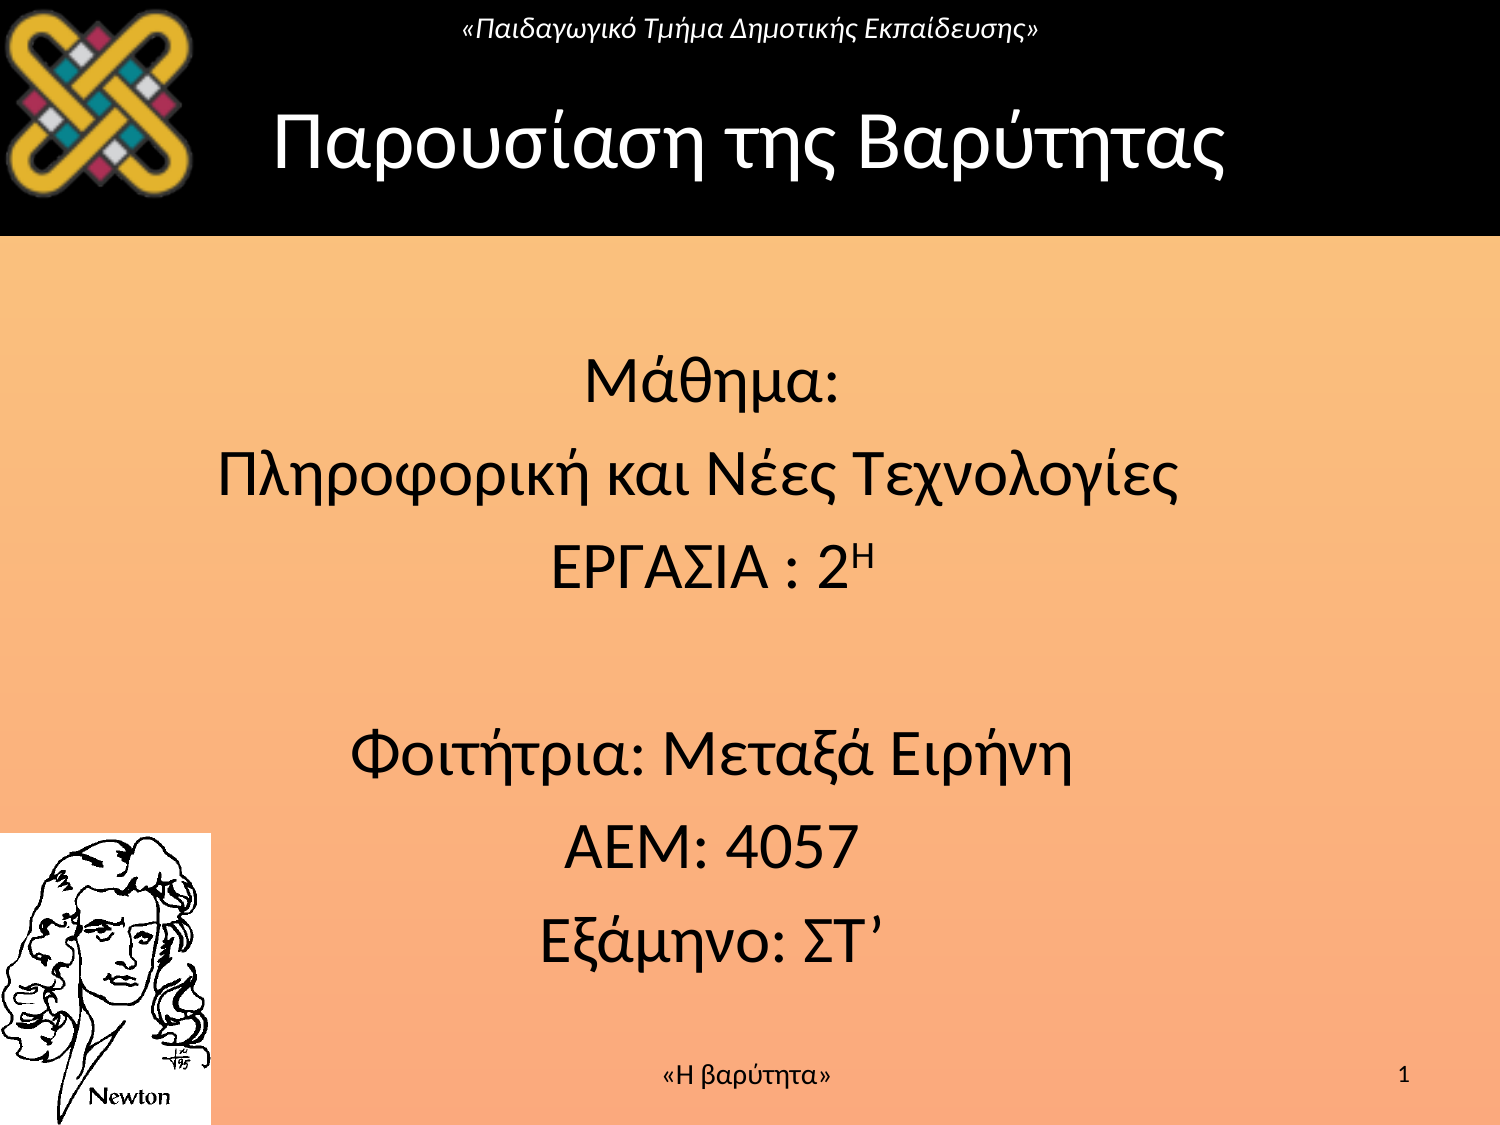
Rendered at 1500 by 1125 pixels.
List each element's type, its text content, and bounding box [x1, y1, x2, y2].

footer «Η βαρύτητα» [512, 1042, 988, 1103]
title «Παιδαγωγικό Τμήμα Δημοτικής Εκπαίδευσης» Παρουσίαση της Βαρύτητας [0, 0, 1500, 236]
picture [0, 0, 200, 205]
picture [0, 832, 212, 1125]
slide_number 1 [1074, 1042, 1425, 1103]
subtitle Μάθημα: Πληροφορική και Νέες Τεχνολογίες ΕΡΓΑΣΙΑ : 2Η Φοιτήτρια: Μεταξά Ειρήνη ΑΕΜ: 4057 Εξάμηνο: ΣΤ’ [187, 328, 1238, 616]
